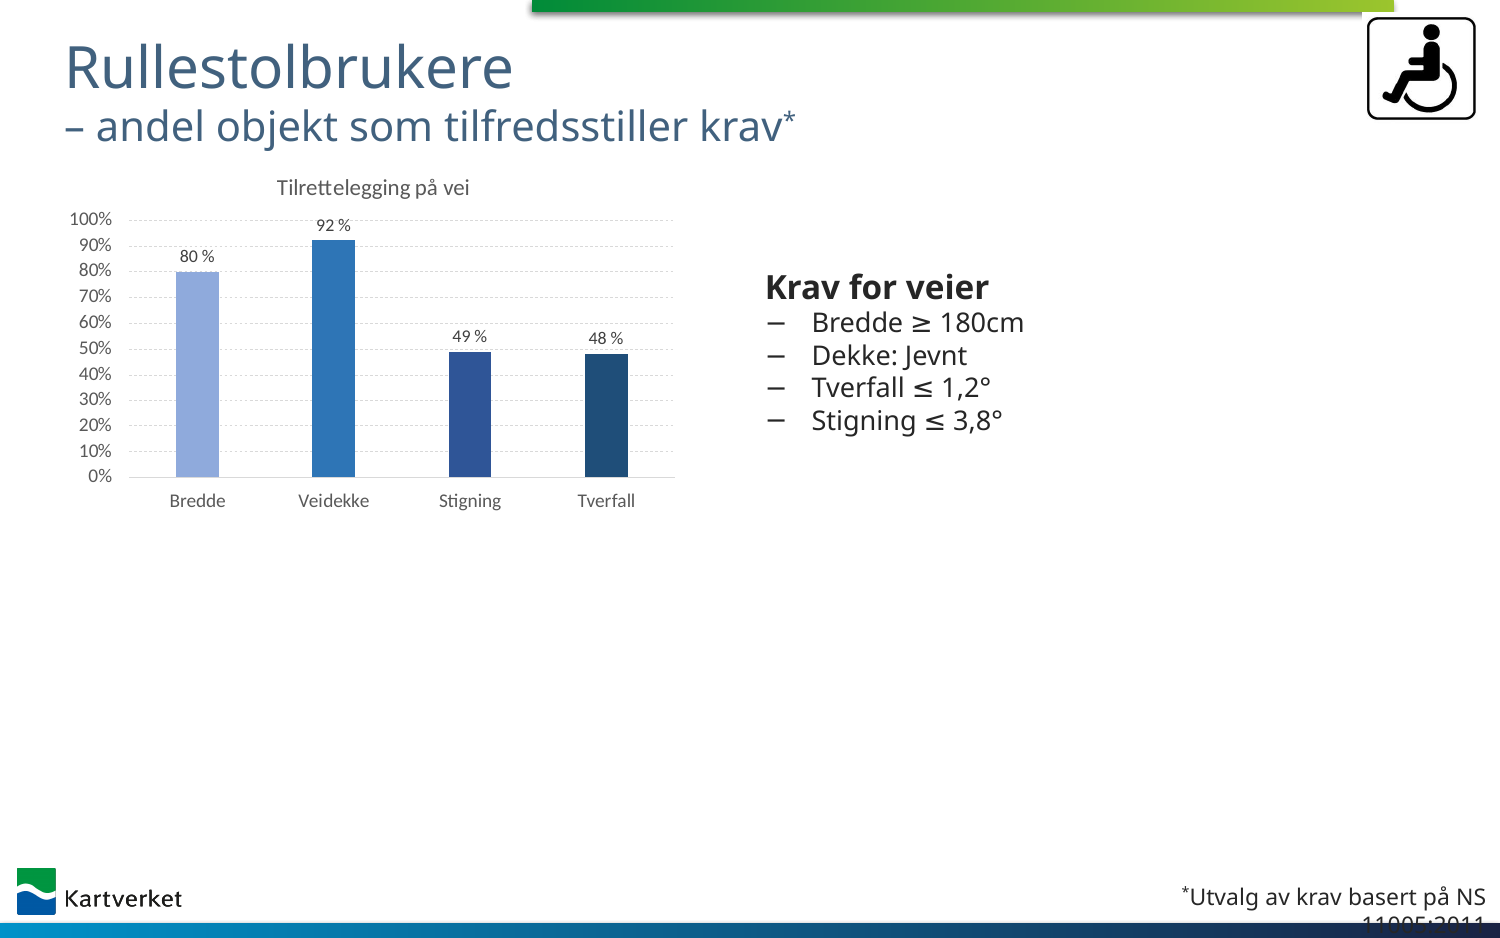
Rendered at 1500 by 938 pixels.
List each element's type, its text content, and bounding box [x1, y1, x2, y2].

picture [62, 166, 685, 519]
text_box Rullestolbrukere – andel objekt som tilfredsstiller krav* [49, 25, 1431, 158]
picture [1362, 12, 1481, 126]
text_box *Utvalg av krav basert på NS 11005:2011 [1068, 873, 1500, 938]
text_box Krav for veier Bredde ≥ 180cm Dekke: Jevnt Tverfall ≤ 1,2° Stigning ≤ 3,8° [750, 258, 1234, 444]
